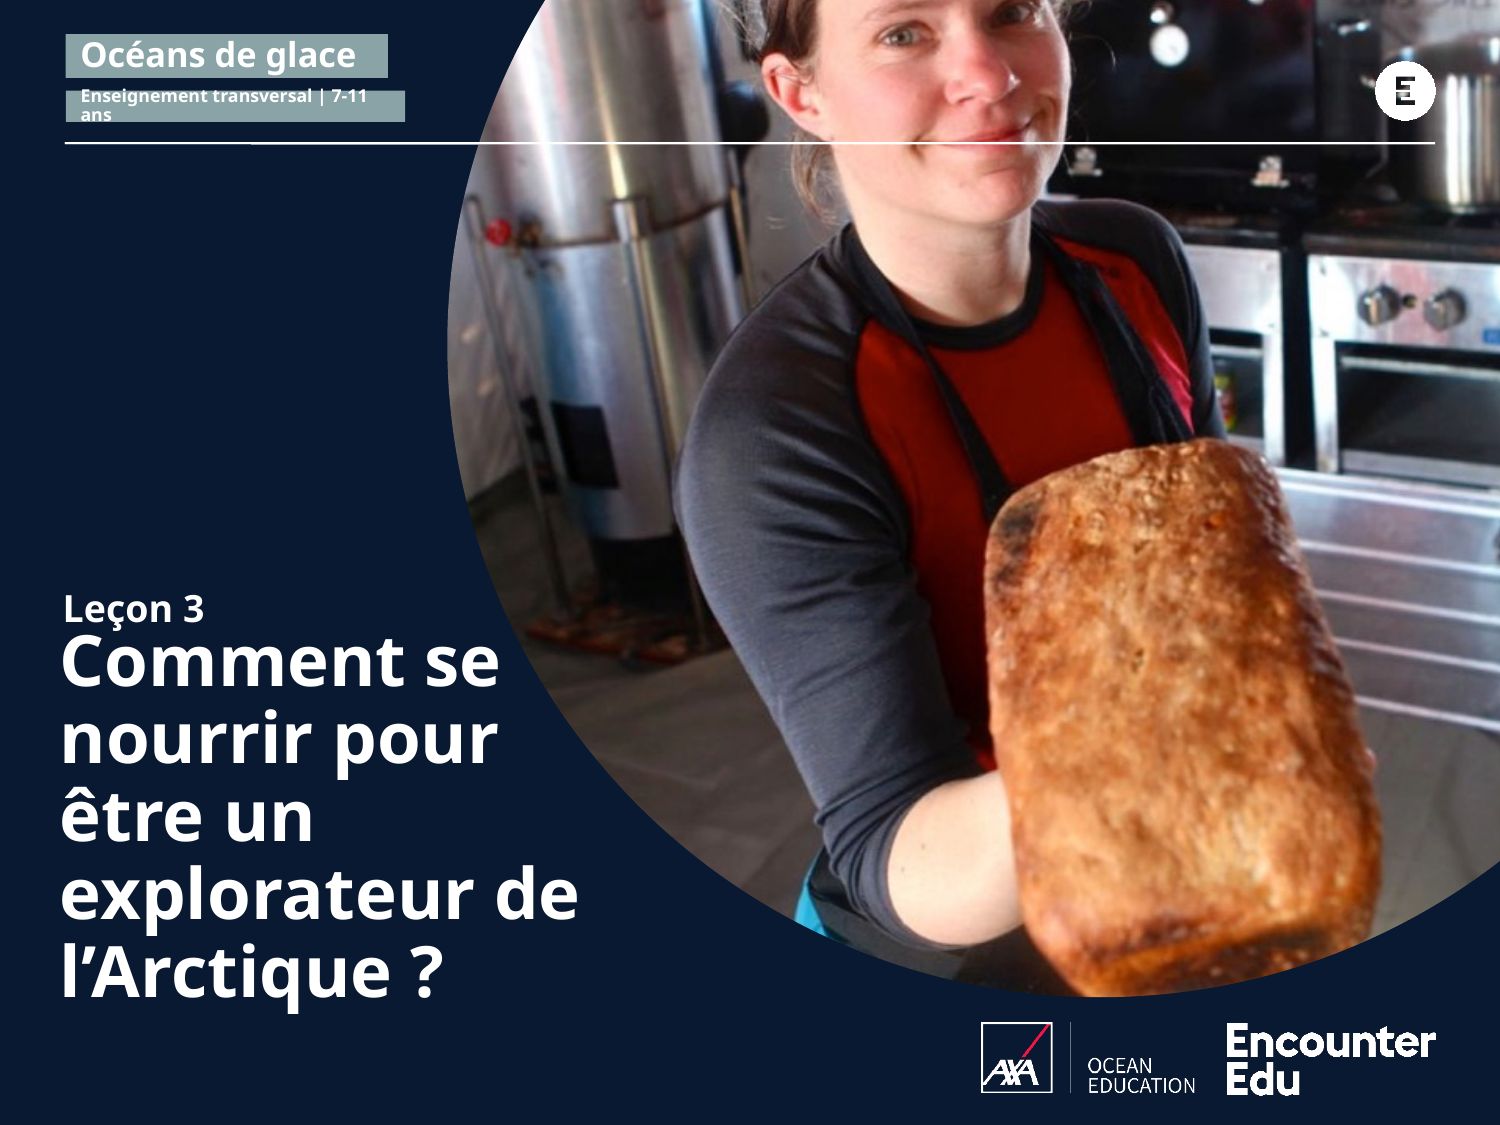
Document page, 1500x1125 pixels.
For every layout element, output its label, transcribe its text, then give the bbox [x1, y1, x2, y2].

picture [1373, 58, 1437, 123]
list Enseignement transversal | 7-11 ans [65, 89, 406, 123]
picture [1222, 1020, 1443, 1097]
list Comment se nourrir pour être un explorateur de l’Arctique ? [51, 614, 592, 962]
list Océans de glace [65, 33, 389, 79]
text_box [447, 0, 1500, 998]
picture [981, 1021, 1195, 1093]
list Leçon 3 [54, 582, 445, 614]
